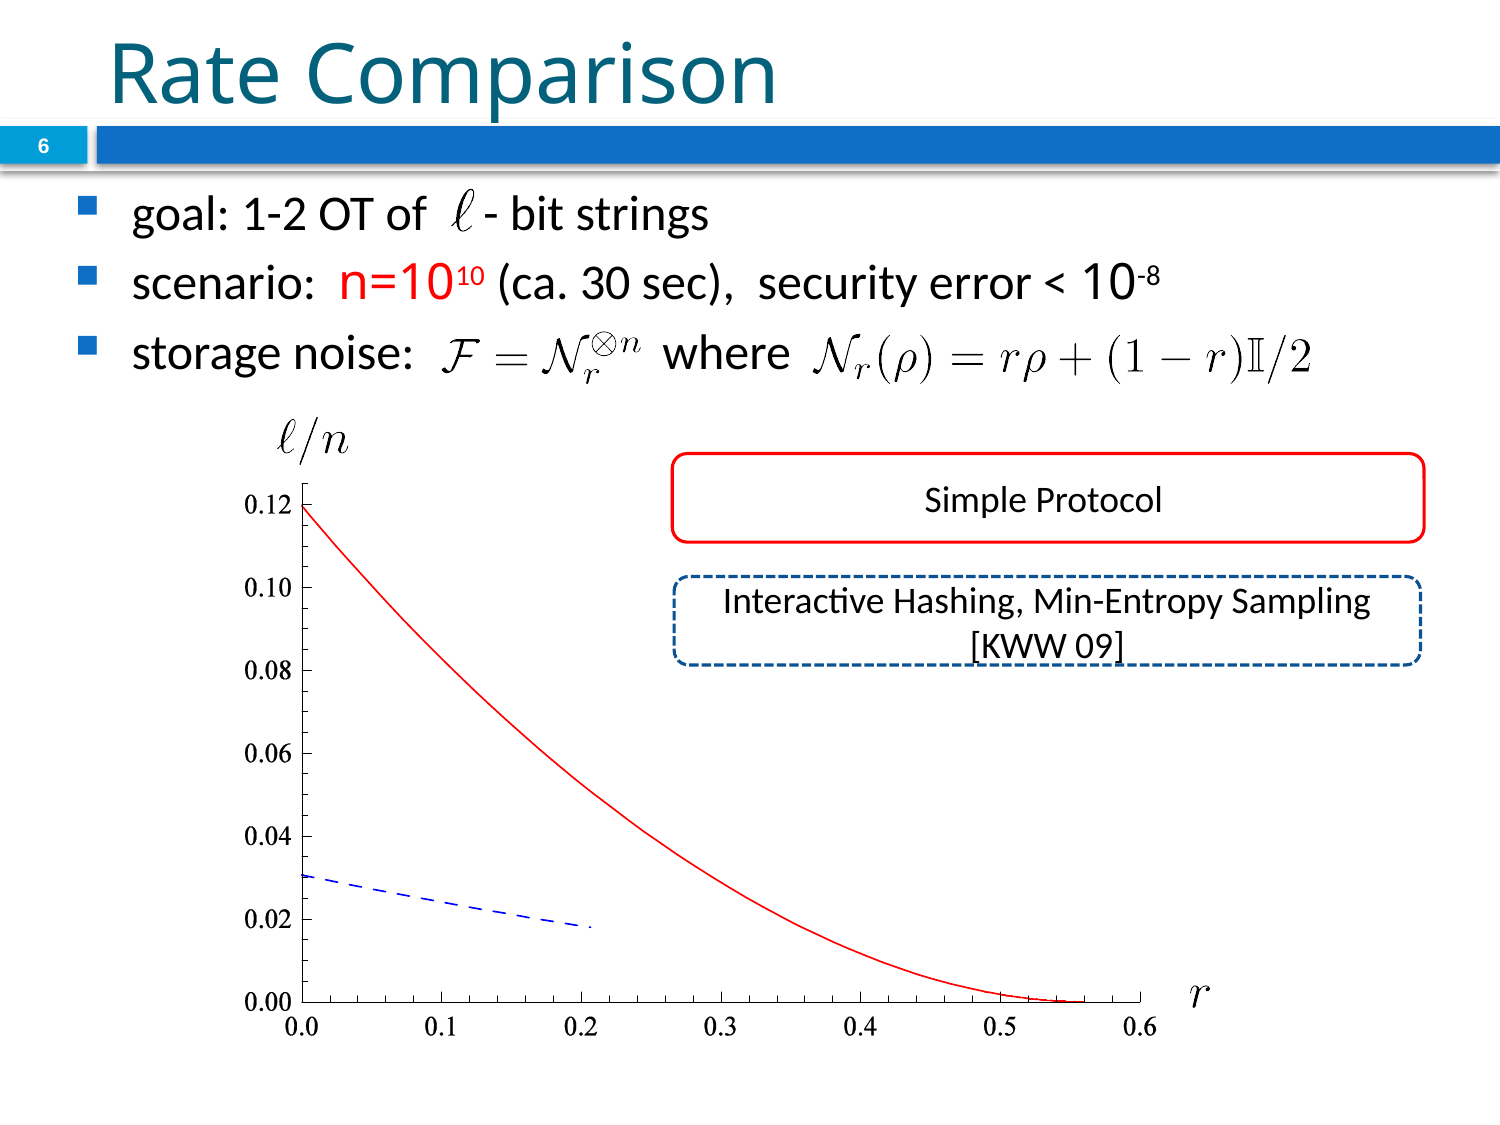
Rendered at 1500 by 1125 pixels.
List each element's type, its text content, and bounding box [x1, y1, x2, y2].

title Rate Comparison [92, 0, 890, 141]
picture [438, 329, 645, 388]
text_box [243, 415, 1425, 1043]
text_box goal: 1-2 OT of - bit strings scenario: n=1010 (ca. 30 sec), security error < 10-8 storage noise: where [60, 172, 1467, 409]
picture [811, 329, 1314, 388]
slide_number 6 [0, 124, 88, 165]
picture [446, 184, 477, 233]
